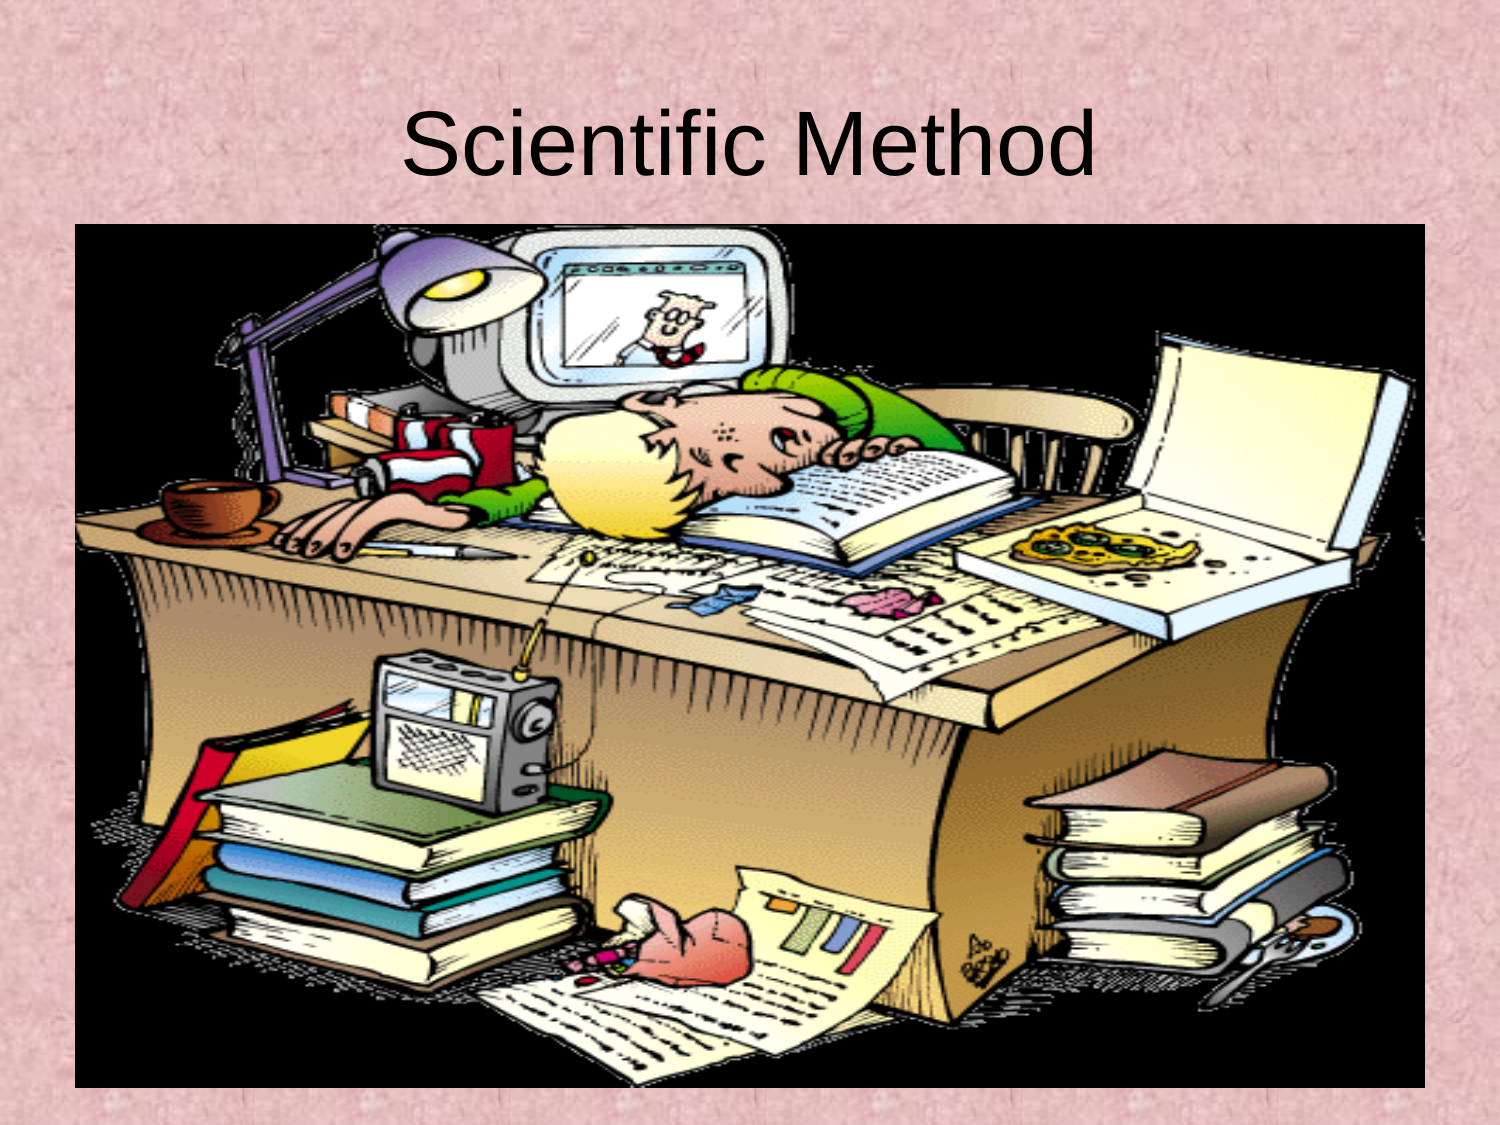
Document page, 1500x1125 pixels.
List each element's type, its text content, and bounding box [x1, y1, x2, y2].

title Scientific Method [74, 44, 1426, 224]
picture [0, 0, 1500, 1125]
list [74, 224, 1426, 1088]
